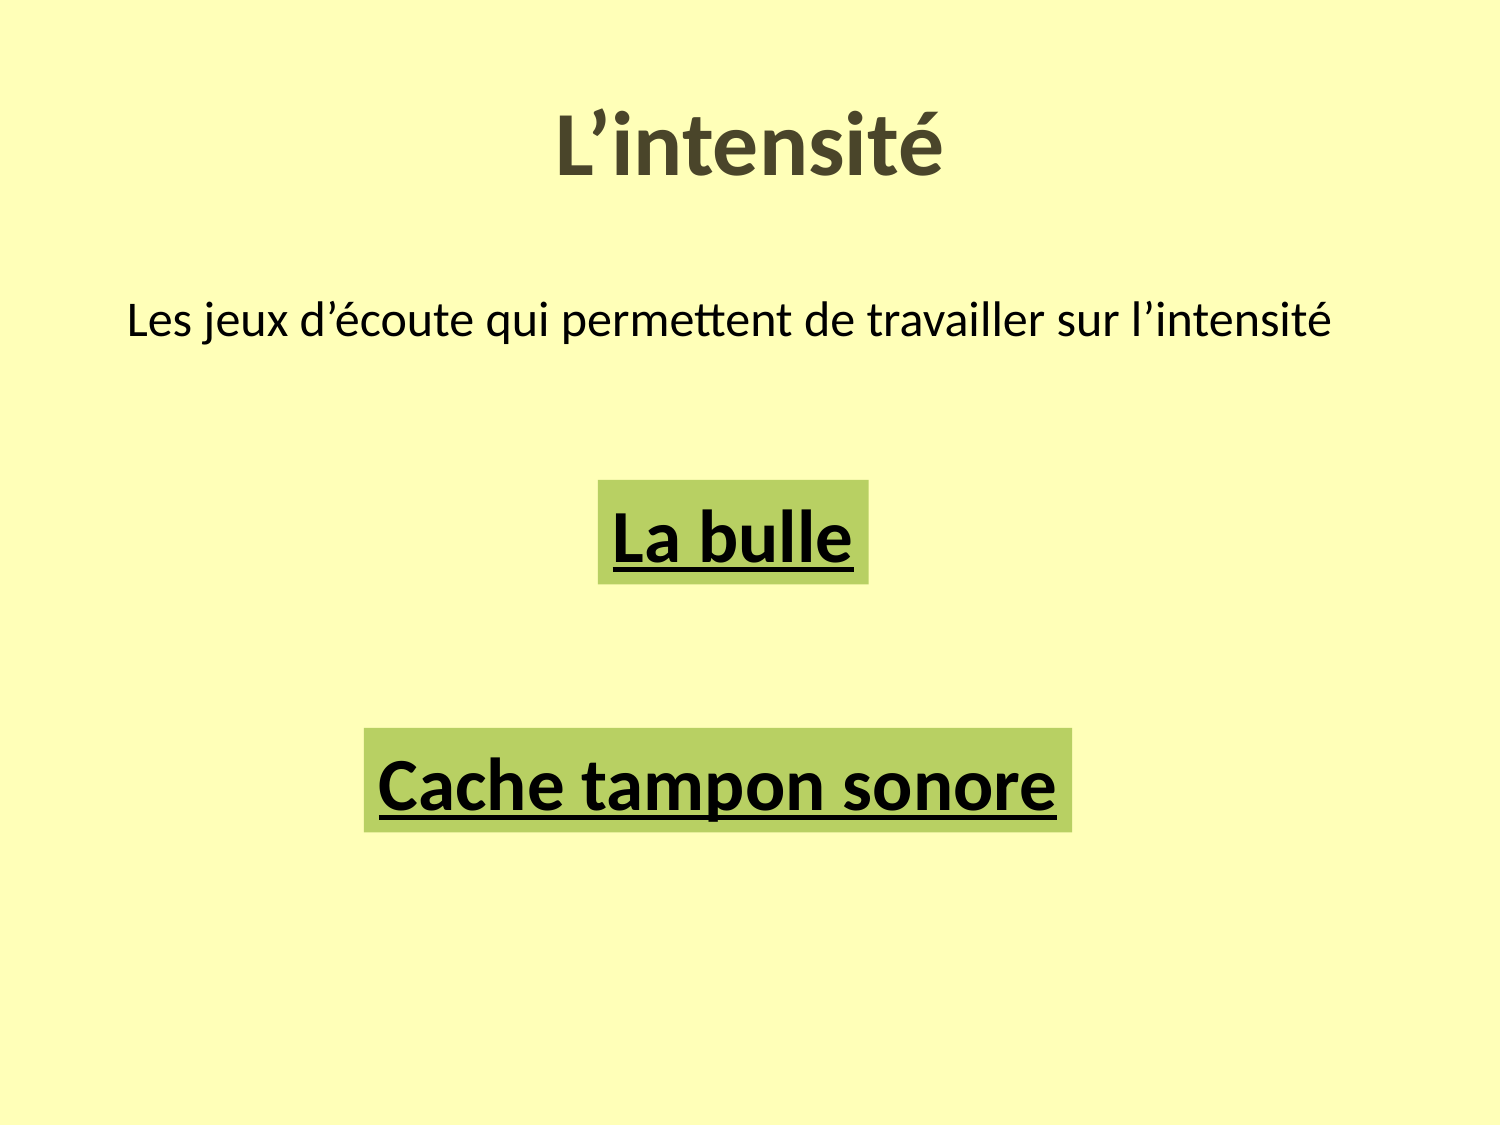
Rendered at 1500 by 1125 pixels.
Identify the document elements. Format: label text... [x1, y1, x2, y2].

text_box Les jeux d’écoute qui permettent de travailler sur l’intensité [112, 278, 1424, 354]
text_box La bulle [597, 479, 869, 585]
text_box Cache tampon sonore [363, 727, 1073, 833]
title L’intensité [75, 45, 1425, 233]
